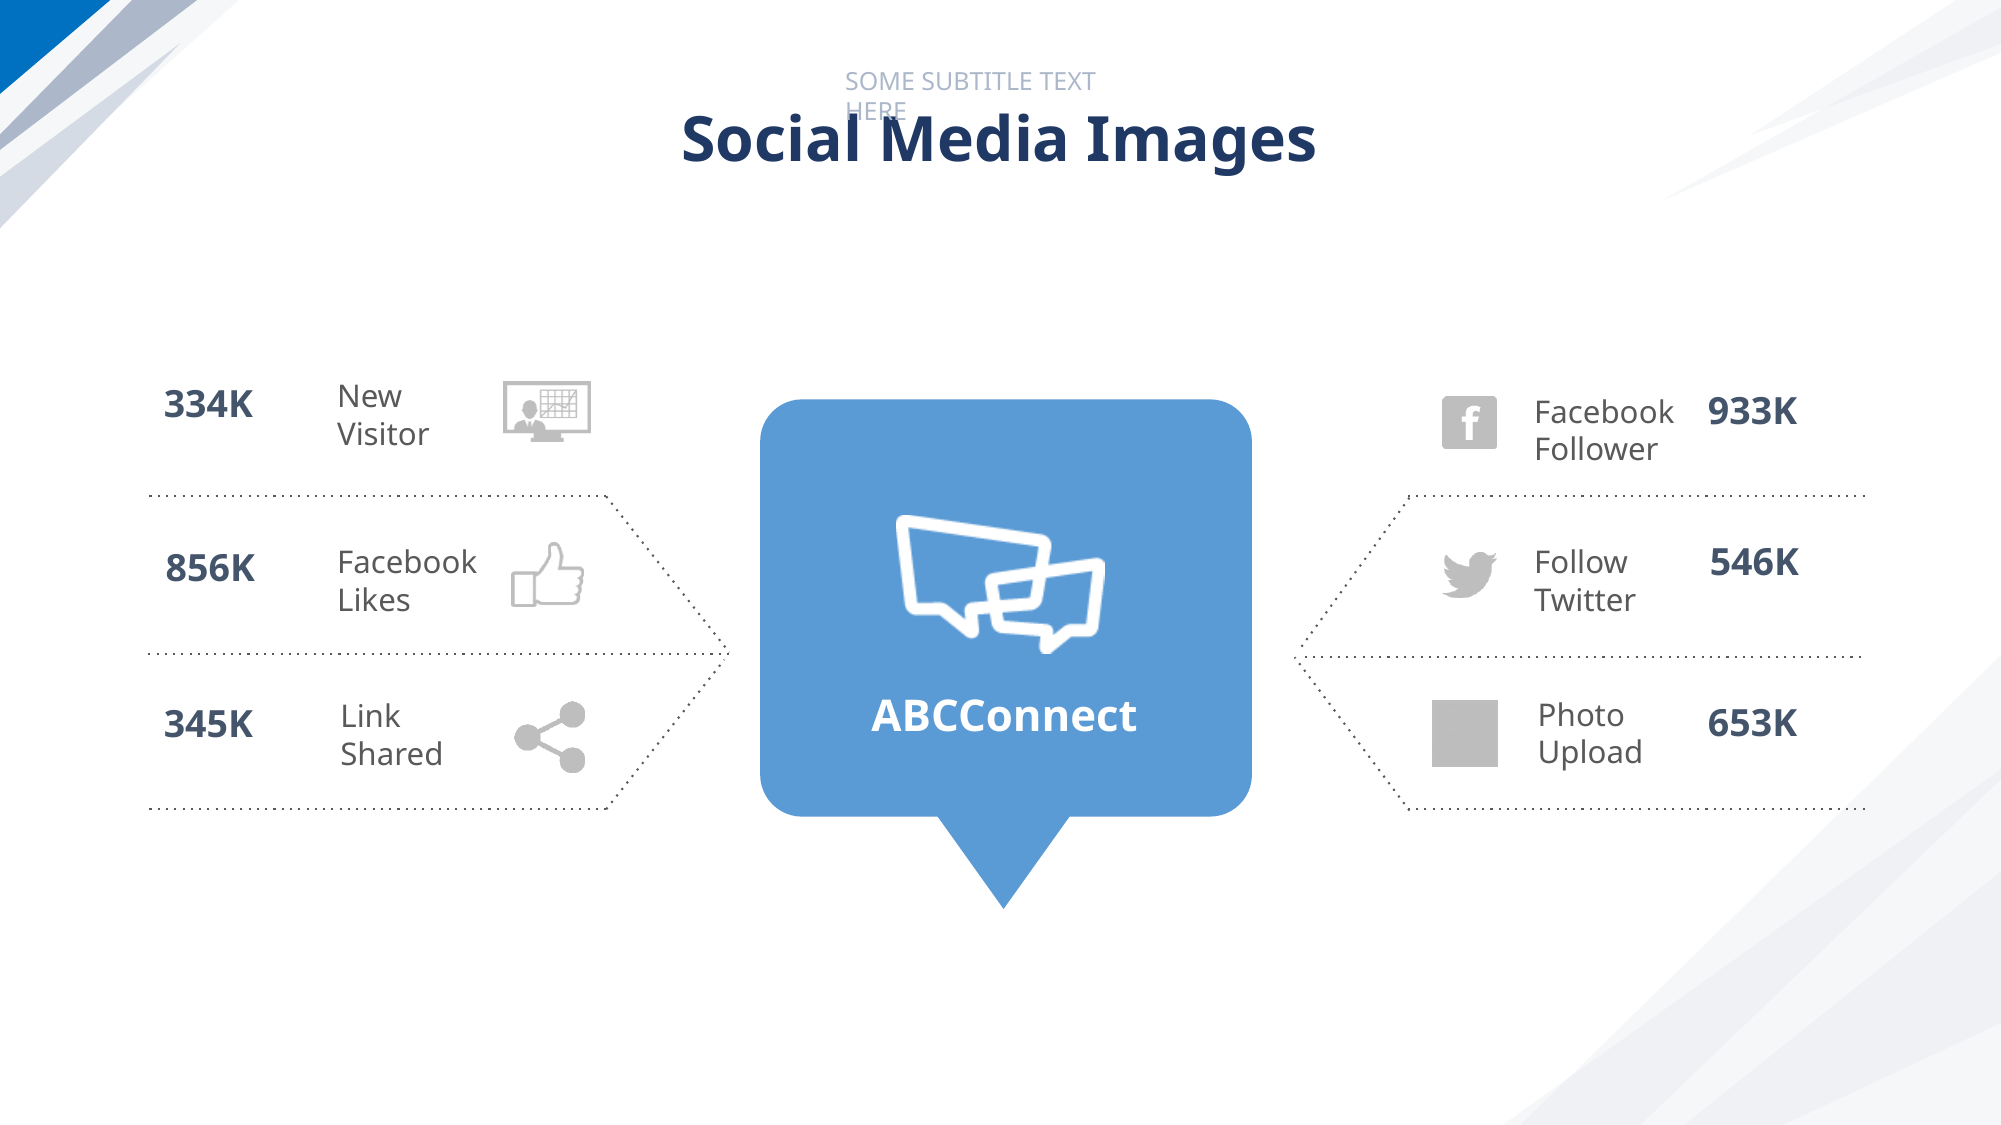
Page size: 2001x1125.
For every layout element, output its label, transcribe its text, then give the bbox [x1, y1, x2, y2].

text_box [759, 399, 1253, 910]
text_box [149, 659, 725, 810]
text_box SOME SUBTITLE TEXT HERE [830, 57, 1170, 104]
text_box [1298, 496, 1865, 652]
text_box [1441, 507, 1883, 630]
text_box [1431, 668, 1881, 782]
title Social Media Images [137, 73, 1863, 210]
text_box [149, 496, 730, 653]
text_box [1294, 657, 1865, 811]
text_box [150, 513, 584, 630]
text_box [148, 669, 585, 784]
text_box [148, 349, 591, 464]
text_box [1441, 356, 1881, 480]
